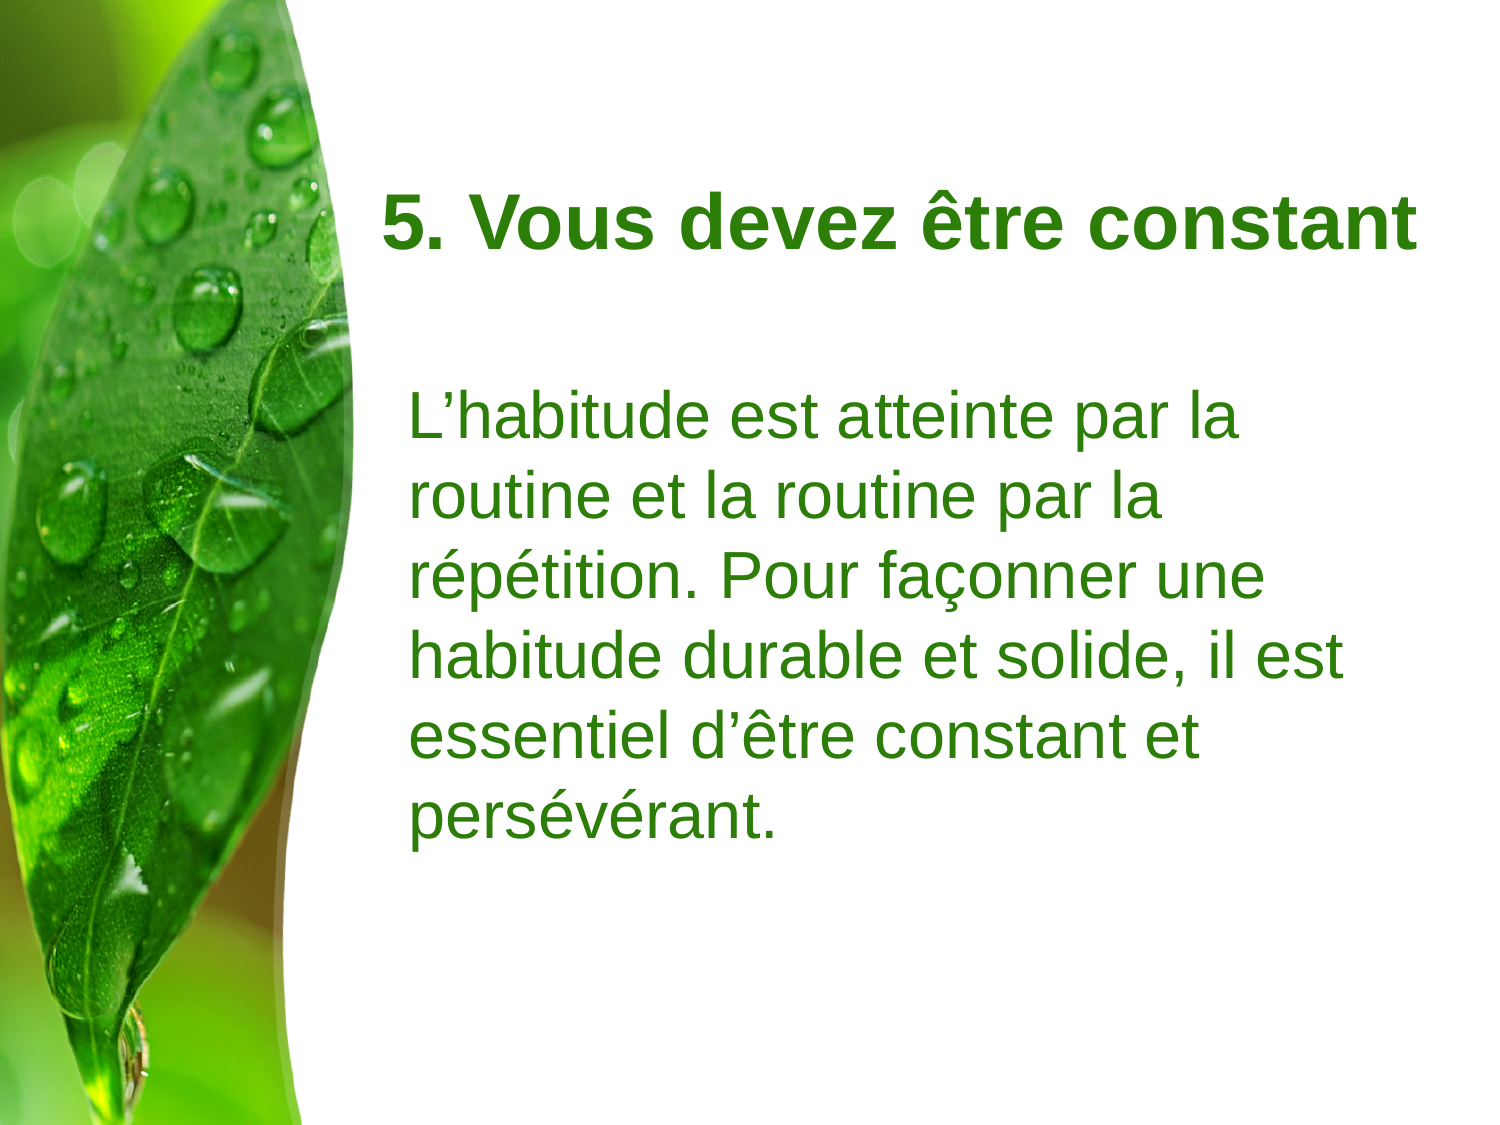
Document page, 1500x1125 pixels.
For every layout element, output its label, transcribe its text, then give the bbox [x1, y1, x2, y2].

picture [0, 0, 1500, 1125]
list 5. Vous devez être constant L’habitude est atteinte par la routine et la routine par la répétition. Pour façonner une habitude durable et solide, il est essentiel d’être constant et persévérant. [337, 162, 1463, 905]
